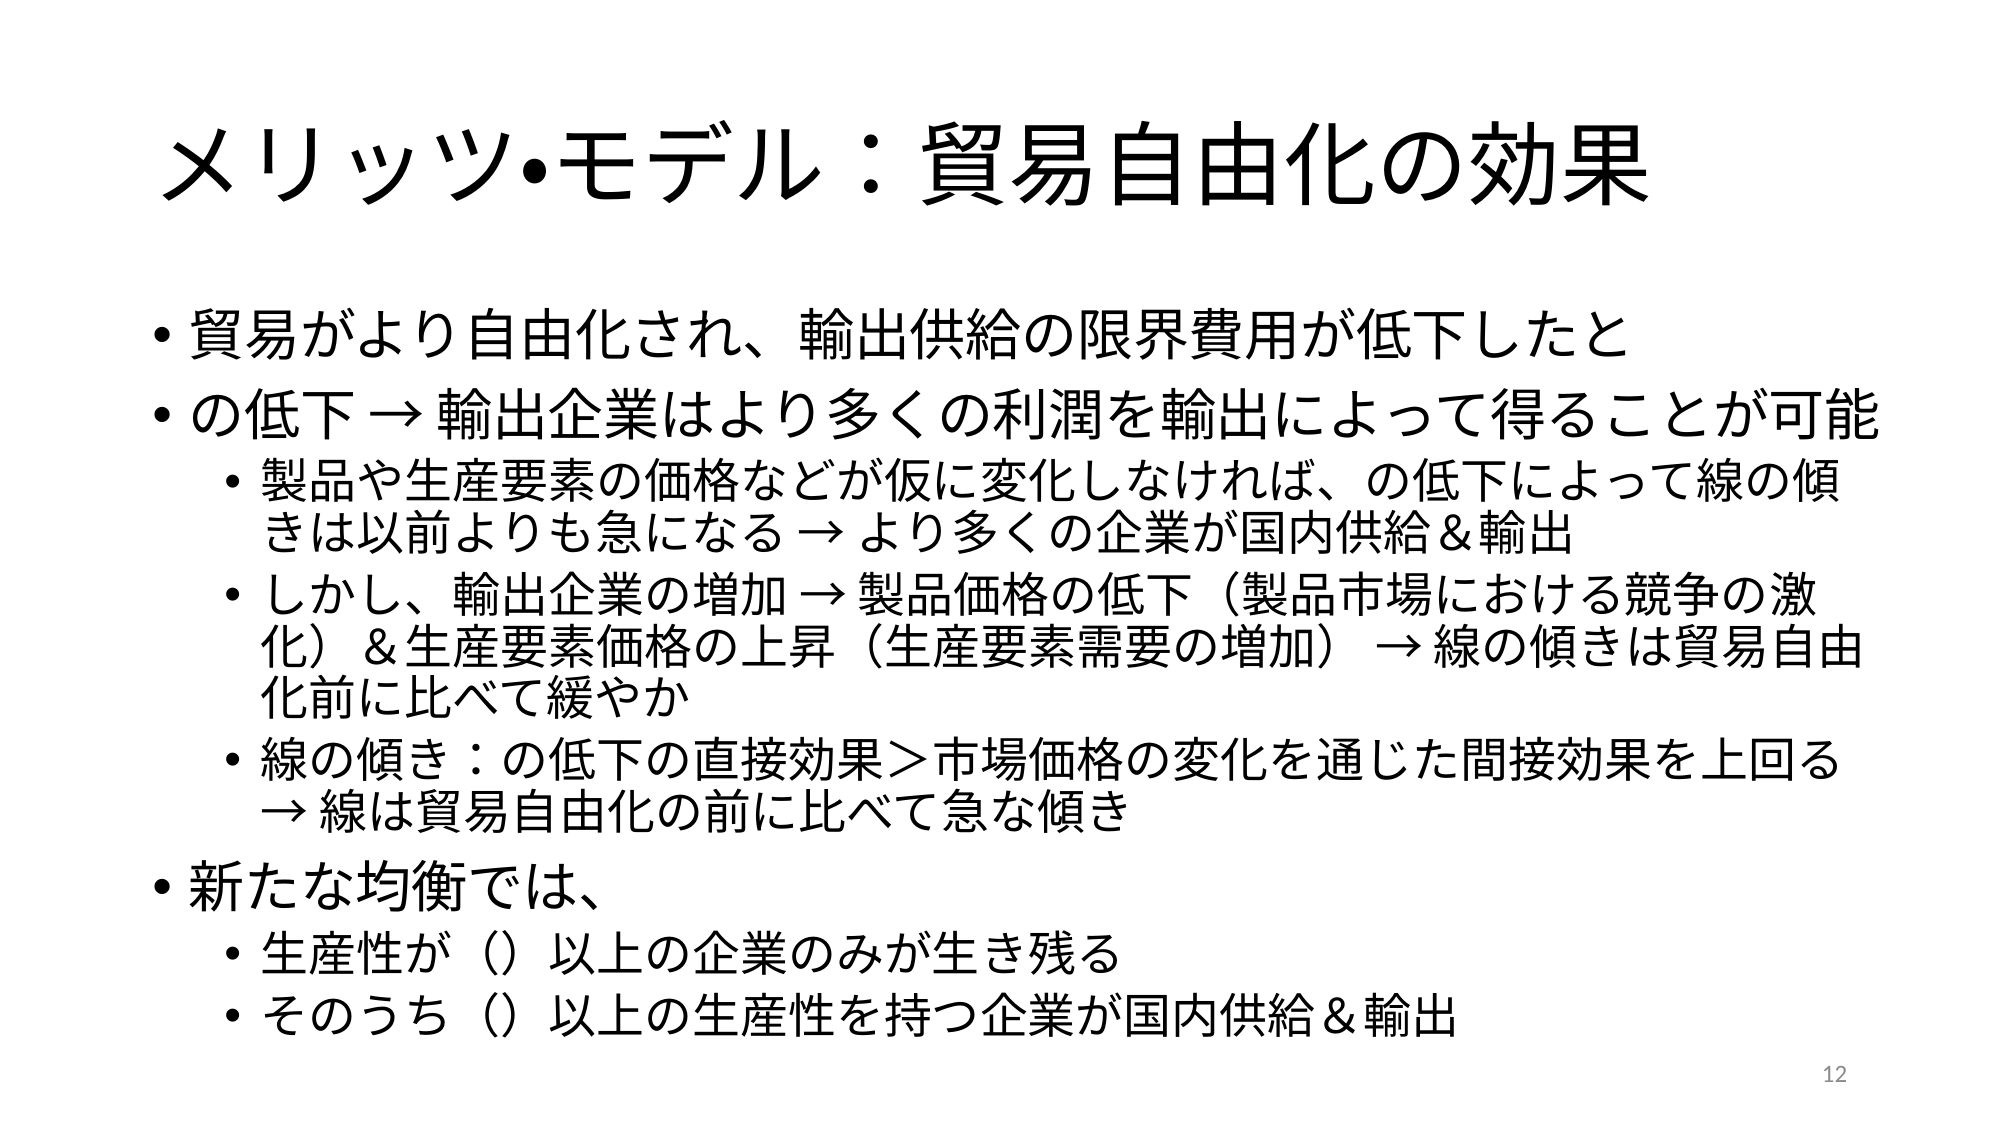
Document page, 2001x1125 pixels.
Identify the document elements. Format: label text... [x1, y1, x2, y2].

title メリッツ・モデル：貿易自由化の効果 [137, 59, 1863, 278]
slide_number 12 [1412, 1042, 1863, 1103]
